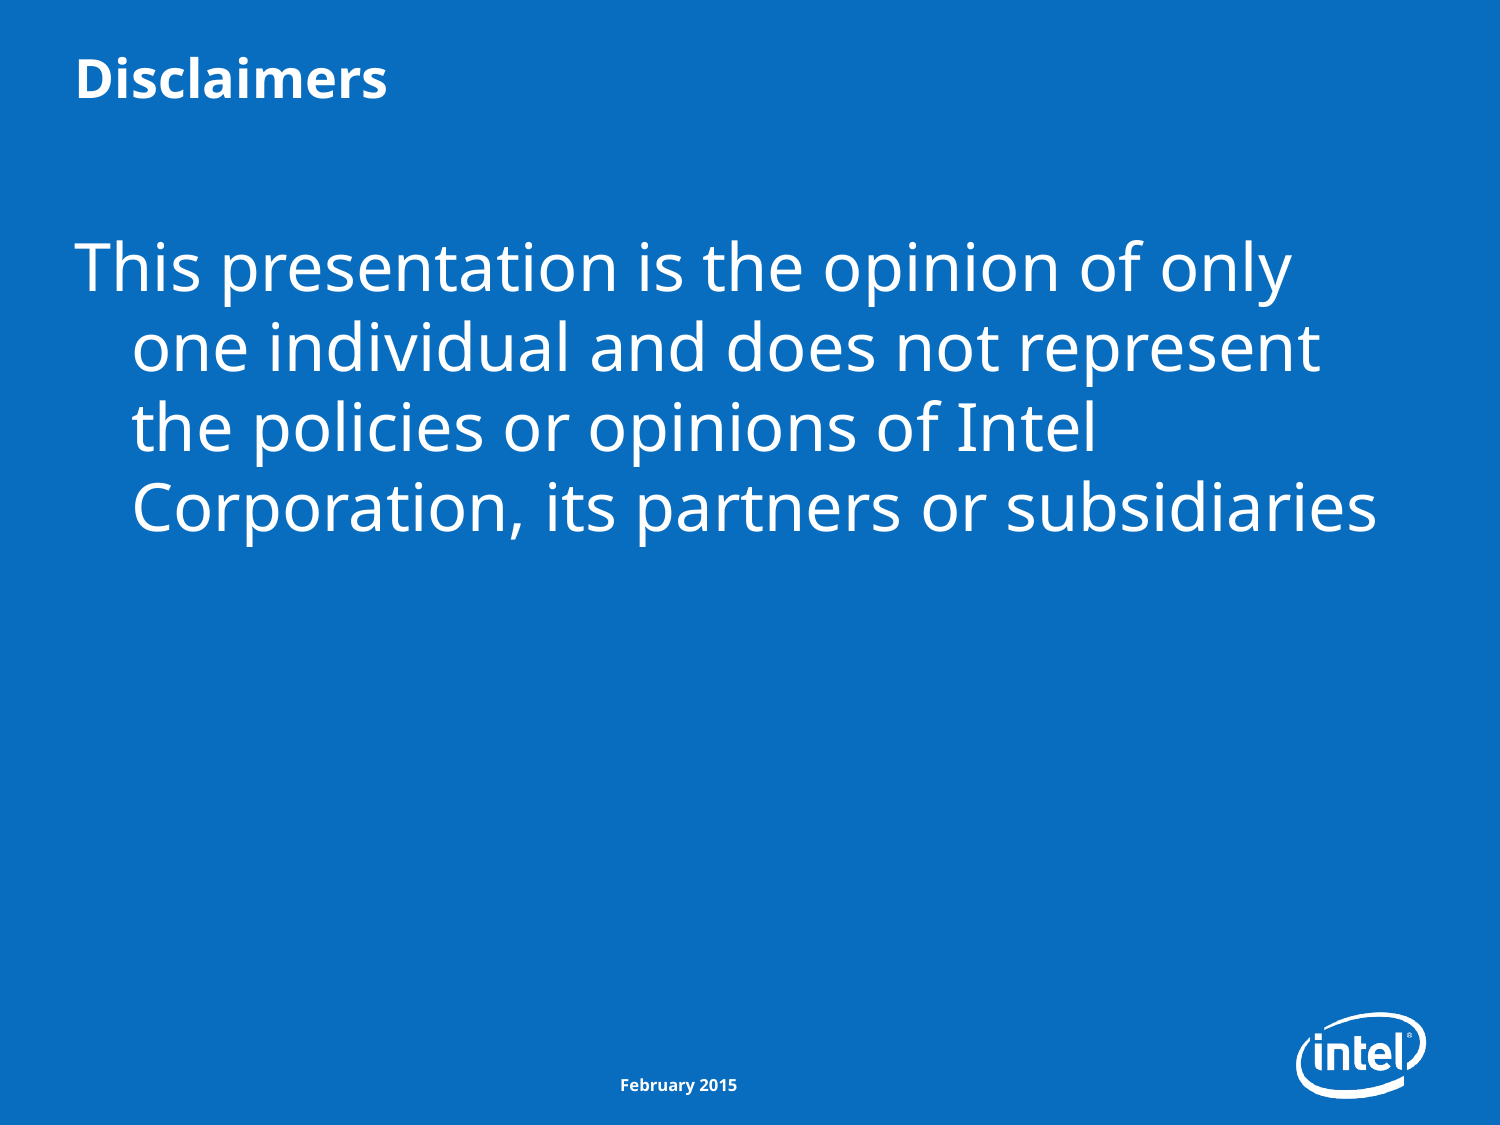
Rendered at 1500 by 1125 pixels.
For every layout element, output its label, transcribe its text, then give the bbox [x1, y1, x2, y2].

picture [1294, 1011, 1428, 1101]
footer February 2015 [290, 1074, 1067, 1125]
title Disclaimers [74, 44, 1427, 191]
list This presentation is the opinion of only one individual and does not represent the policies or opinions of Intel Corporation, its partners or subsidiaries [74, 224, 1427, 938]
